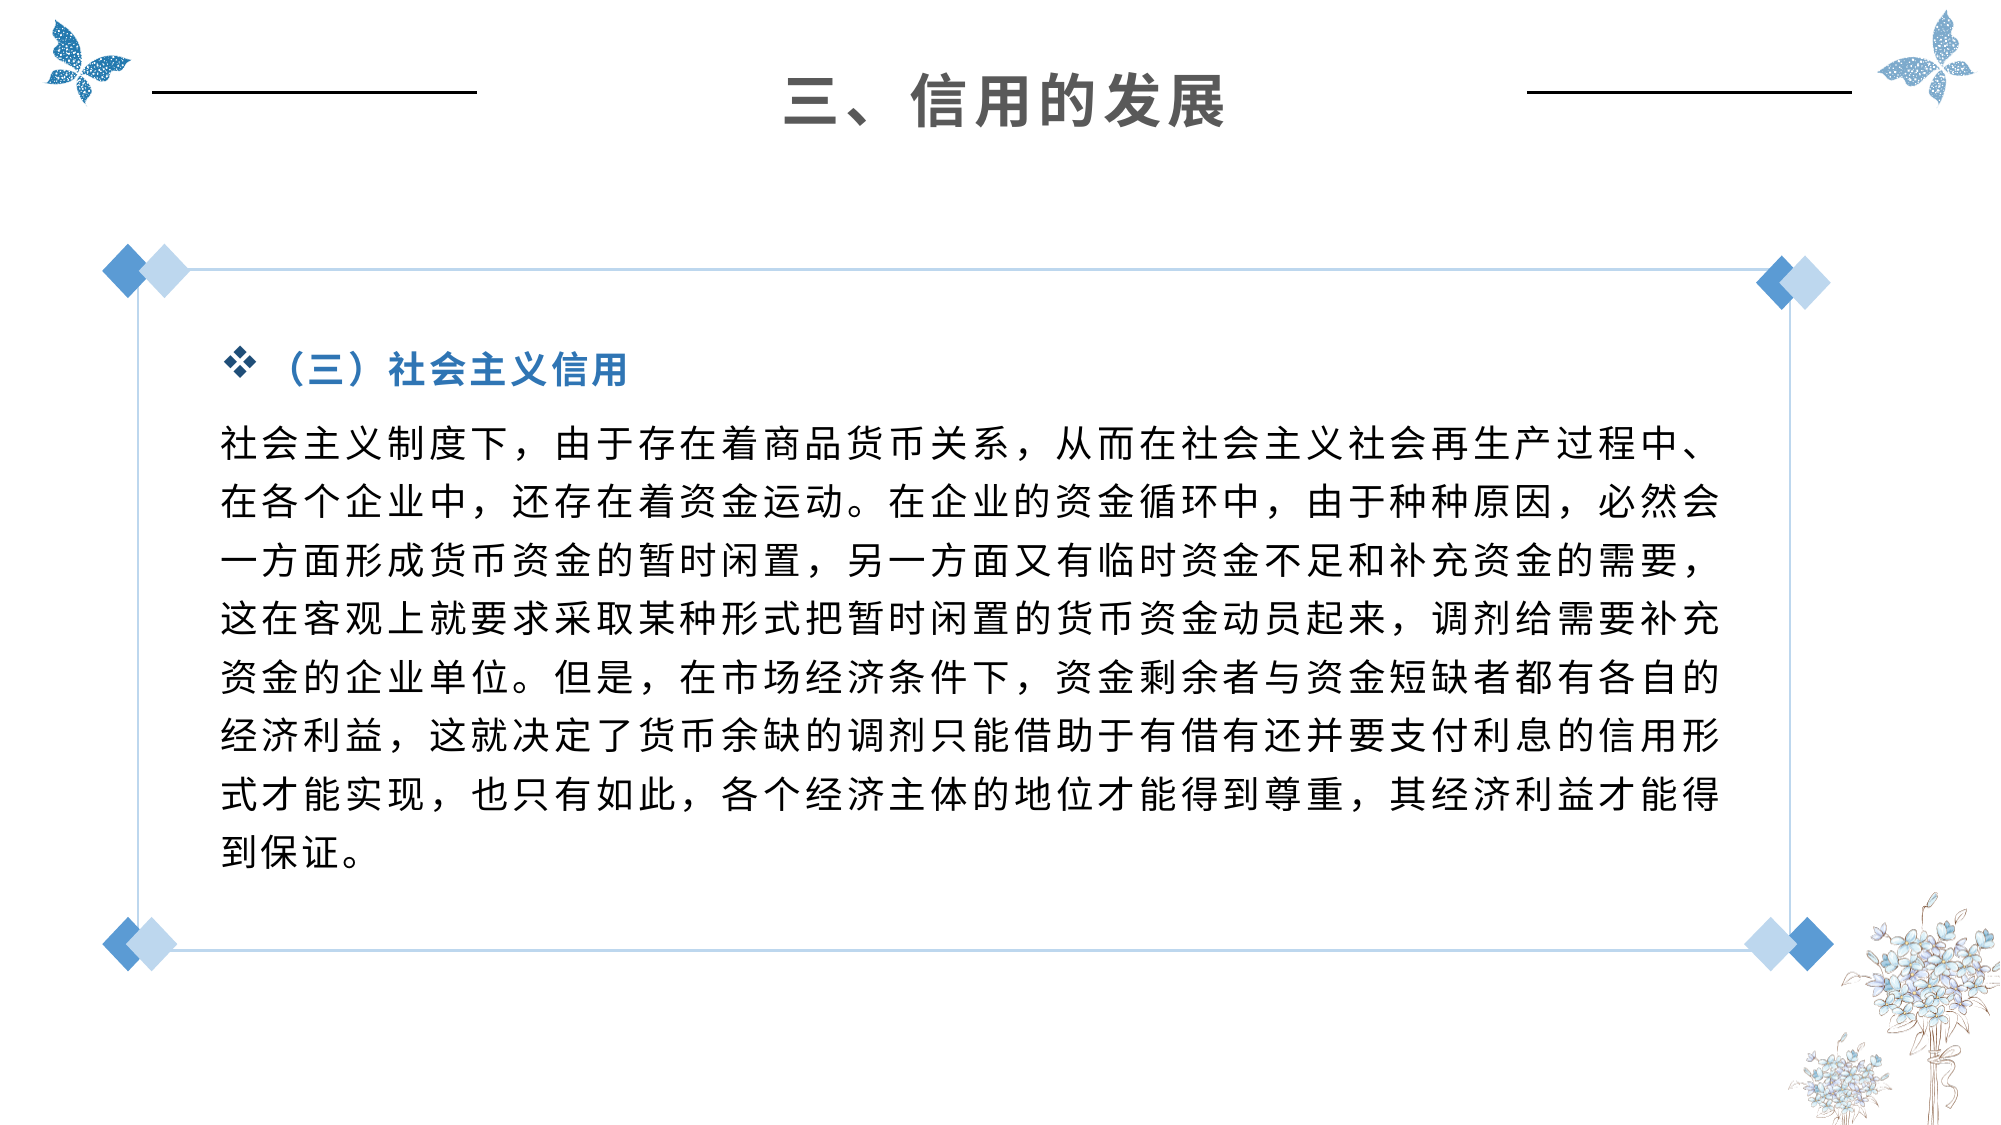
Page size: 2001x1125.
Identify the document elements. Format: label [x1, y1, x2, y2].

text_box [102, 243, 1834, 972]
picture [1788, 892, 2000, 1125]
text_box [151, 55, 1852, 142]
